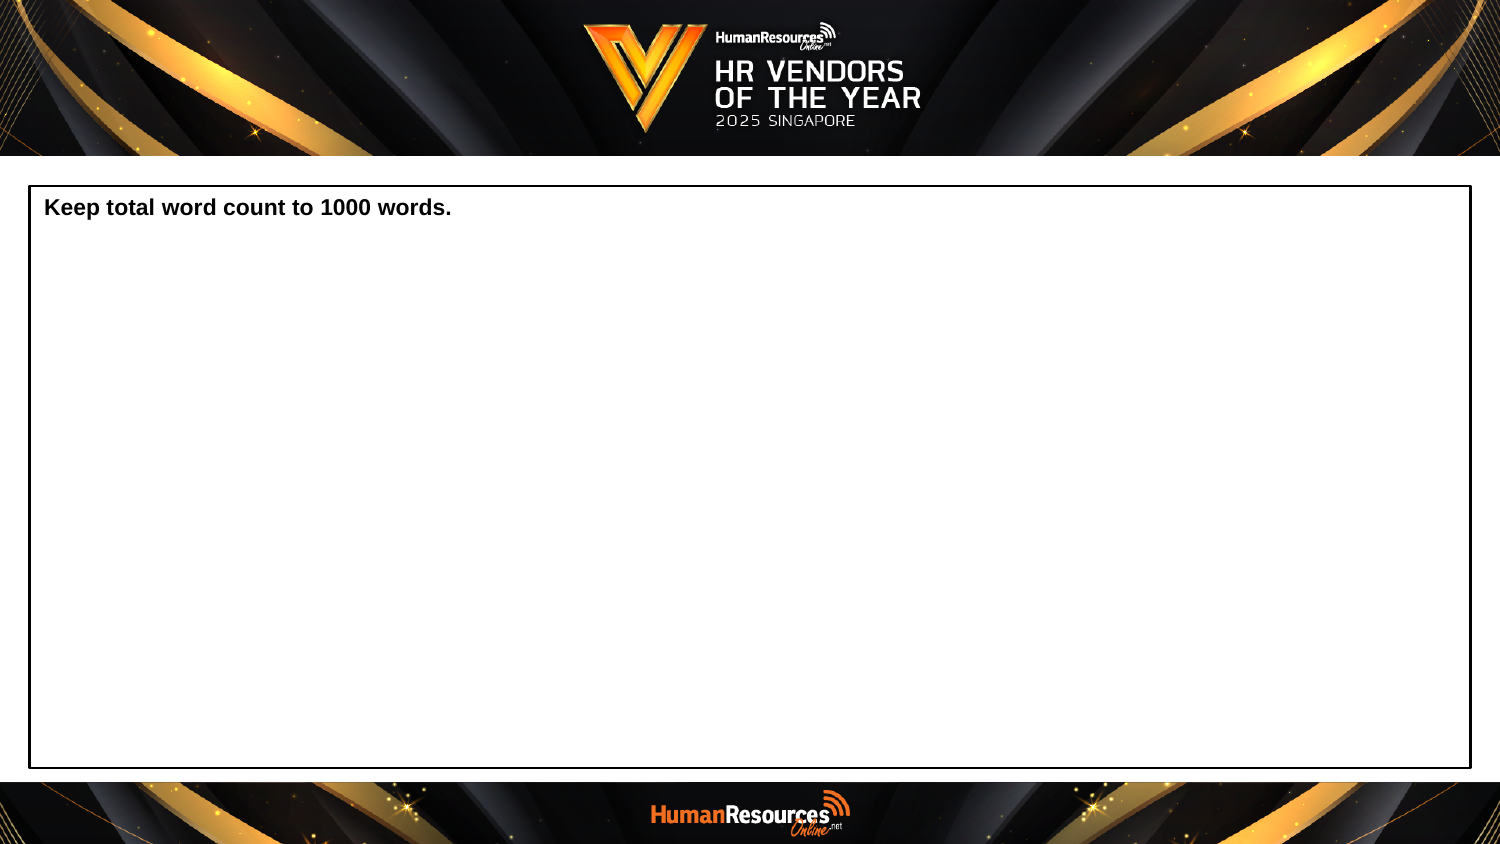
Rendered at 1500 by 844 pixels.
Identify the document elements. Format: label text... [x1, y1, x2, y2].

text_box Keep total word count to 1000 words. [29, 185, 1471, 768]
picture [0, 0, 1500, 844]
